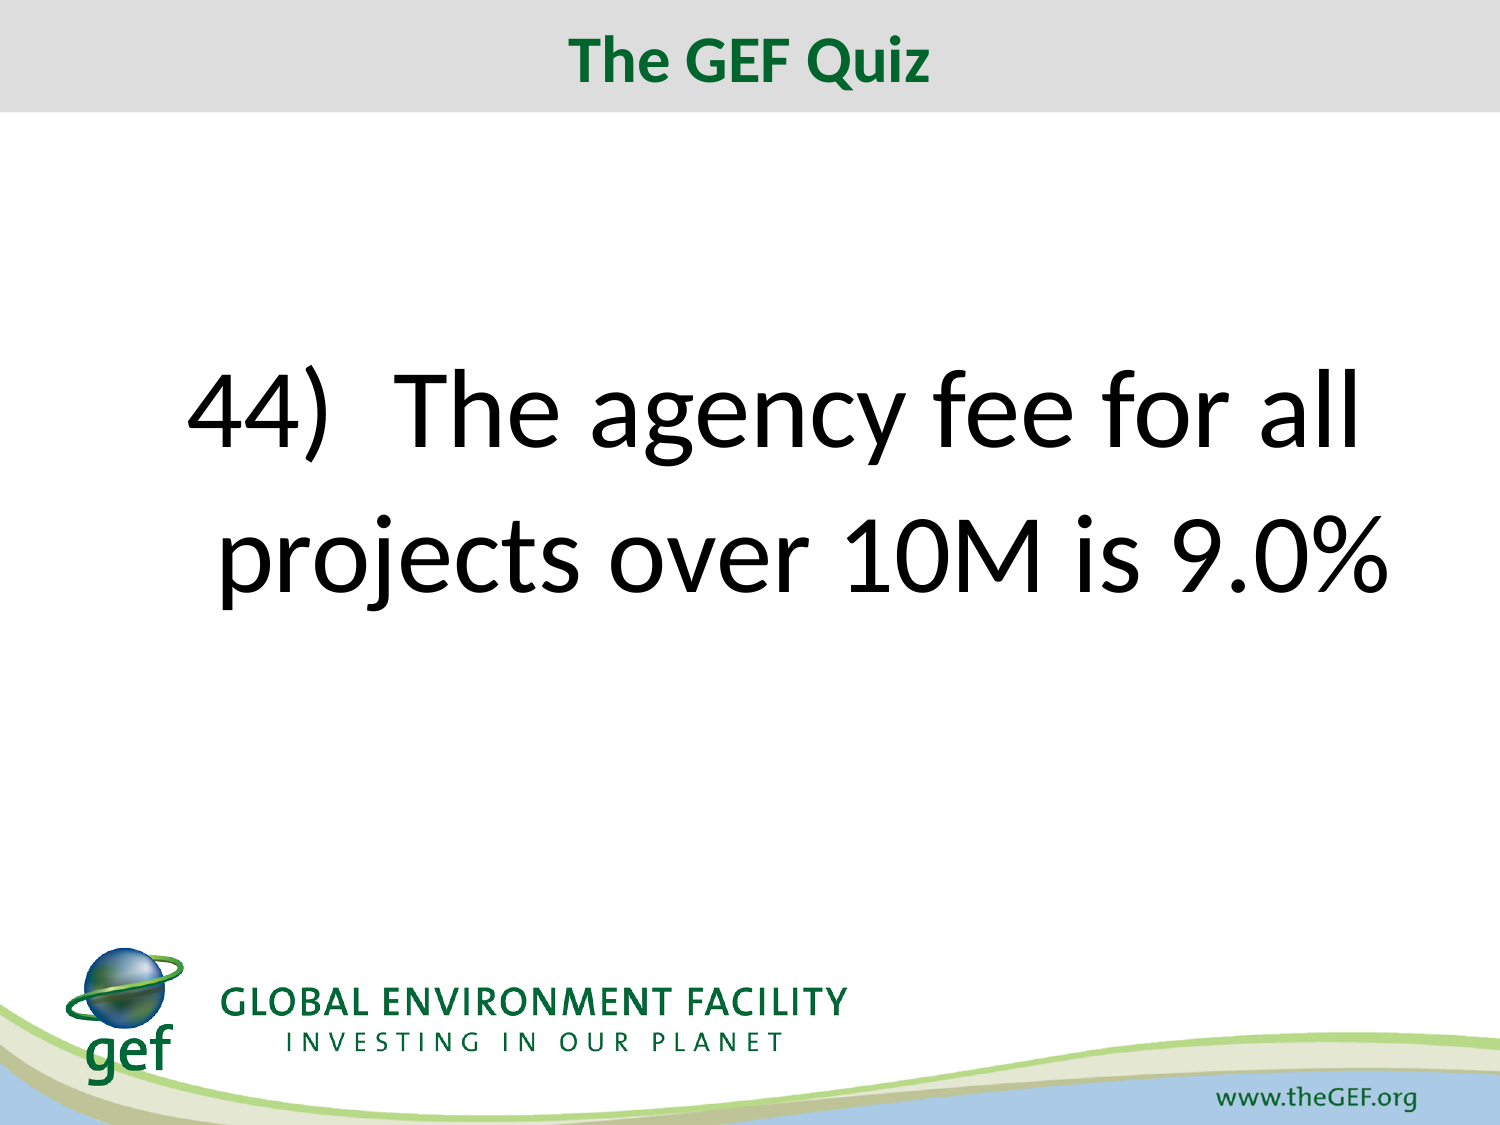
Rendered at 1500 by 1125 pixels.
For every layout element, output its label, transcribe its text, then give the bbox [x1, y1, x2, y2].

title 44) The agency fee for all projects over 10M is 9.0% [100, 148, 1451, 882]
picture [0, 920, 1500, 1125]
text_box The GEF Quiz [0, 0, 1500, 113]
